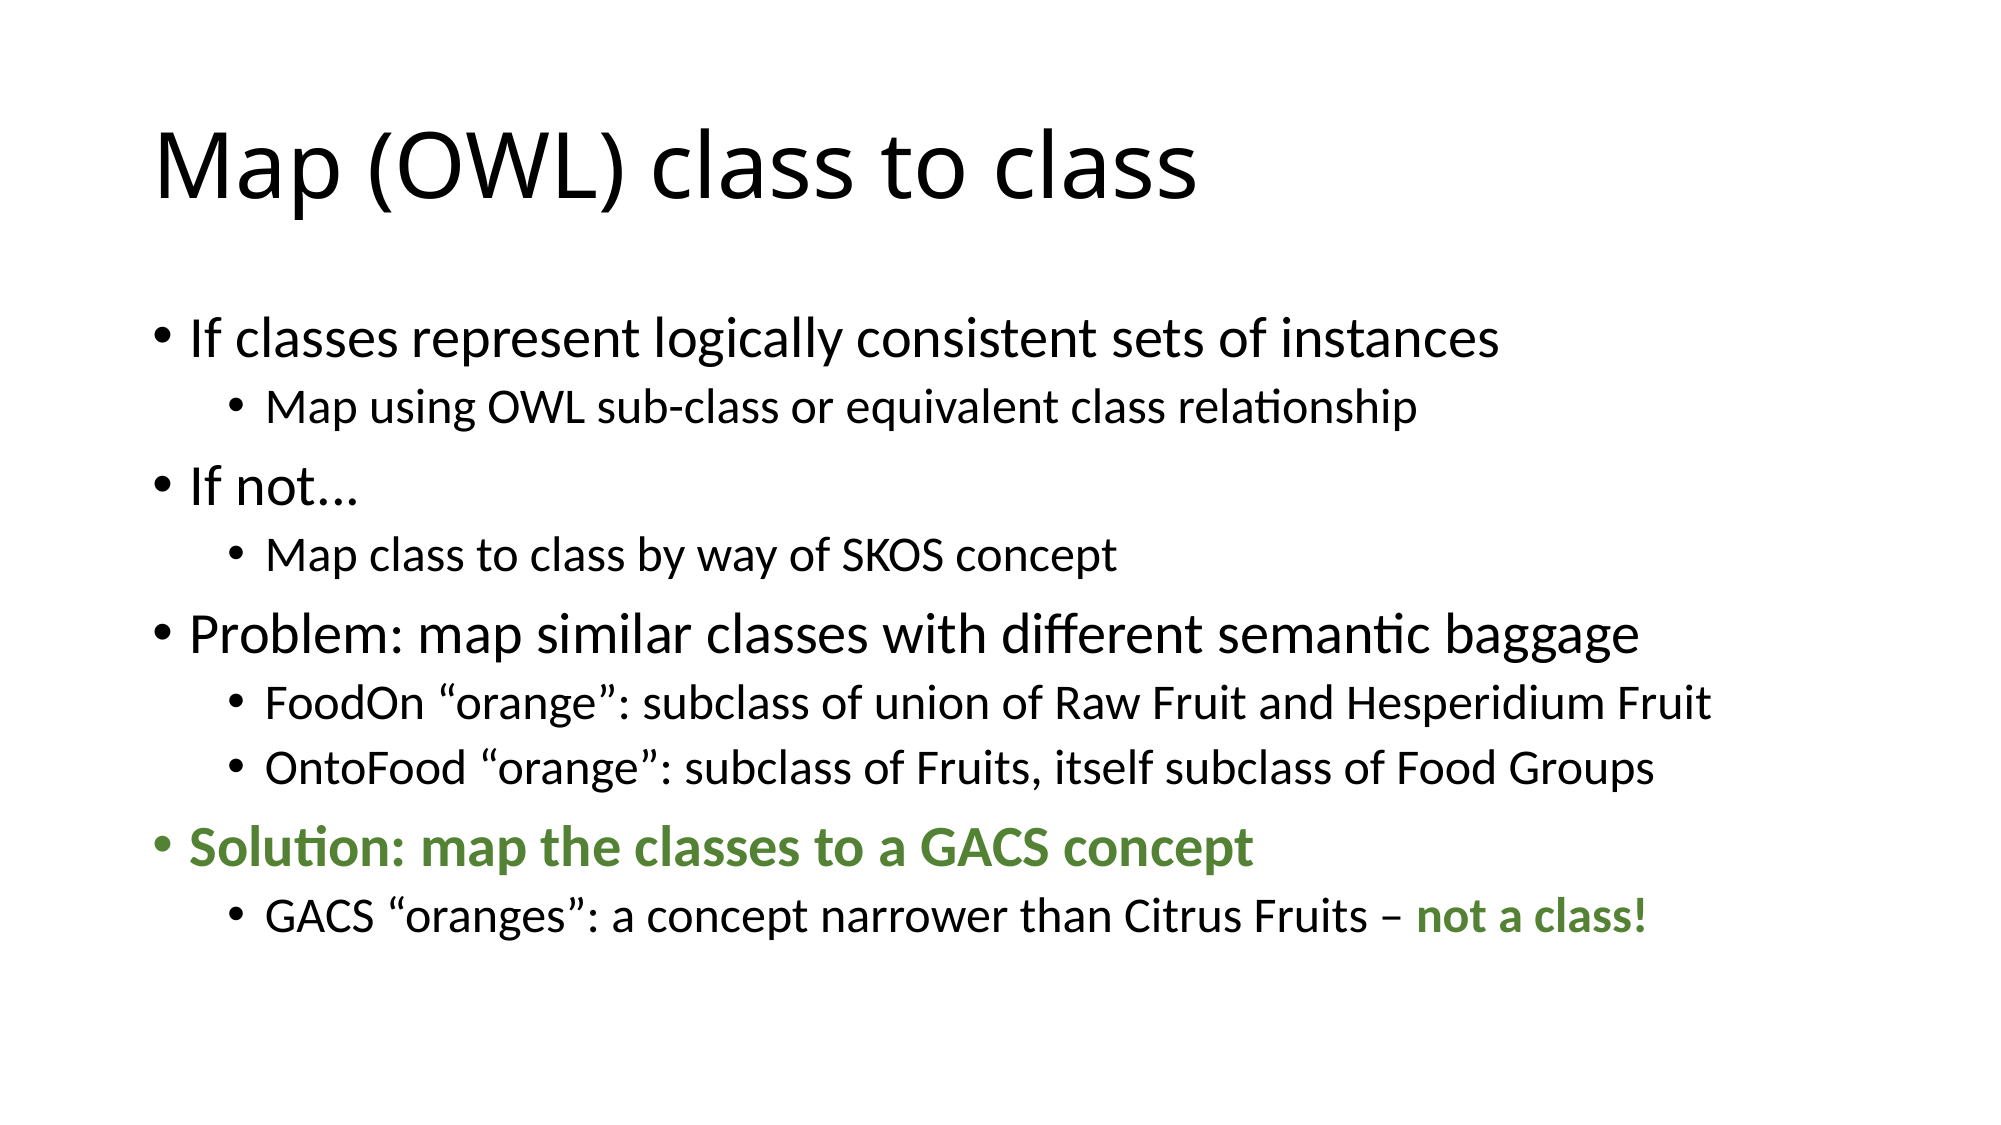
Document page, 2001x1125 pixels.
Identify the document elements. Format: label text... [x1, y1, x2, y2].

list If classes represent logically consistent sets of instances Map using OWL sub-class or equivalent class relationship If not... Map class to class by way of SKOS concept Problem: map similar classes with different semantic baggage FoodOn “orange”: subclass of union of Raw Fruit and Hesperidium Fruit OntoFood “orange”: subclass of Fruits, itself subclass of Food Groups Solution: map the classes to a GACS concept GACS “oranges”: a concept narrower than Citrus Fruits – not a class! [137, 299, 1863, 1014]
title Map (OWL) class to class [137, 59, 1863, 278]
